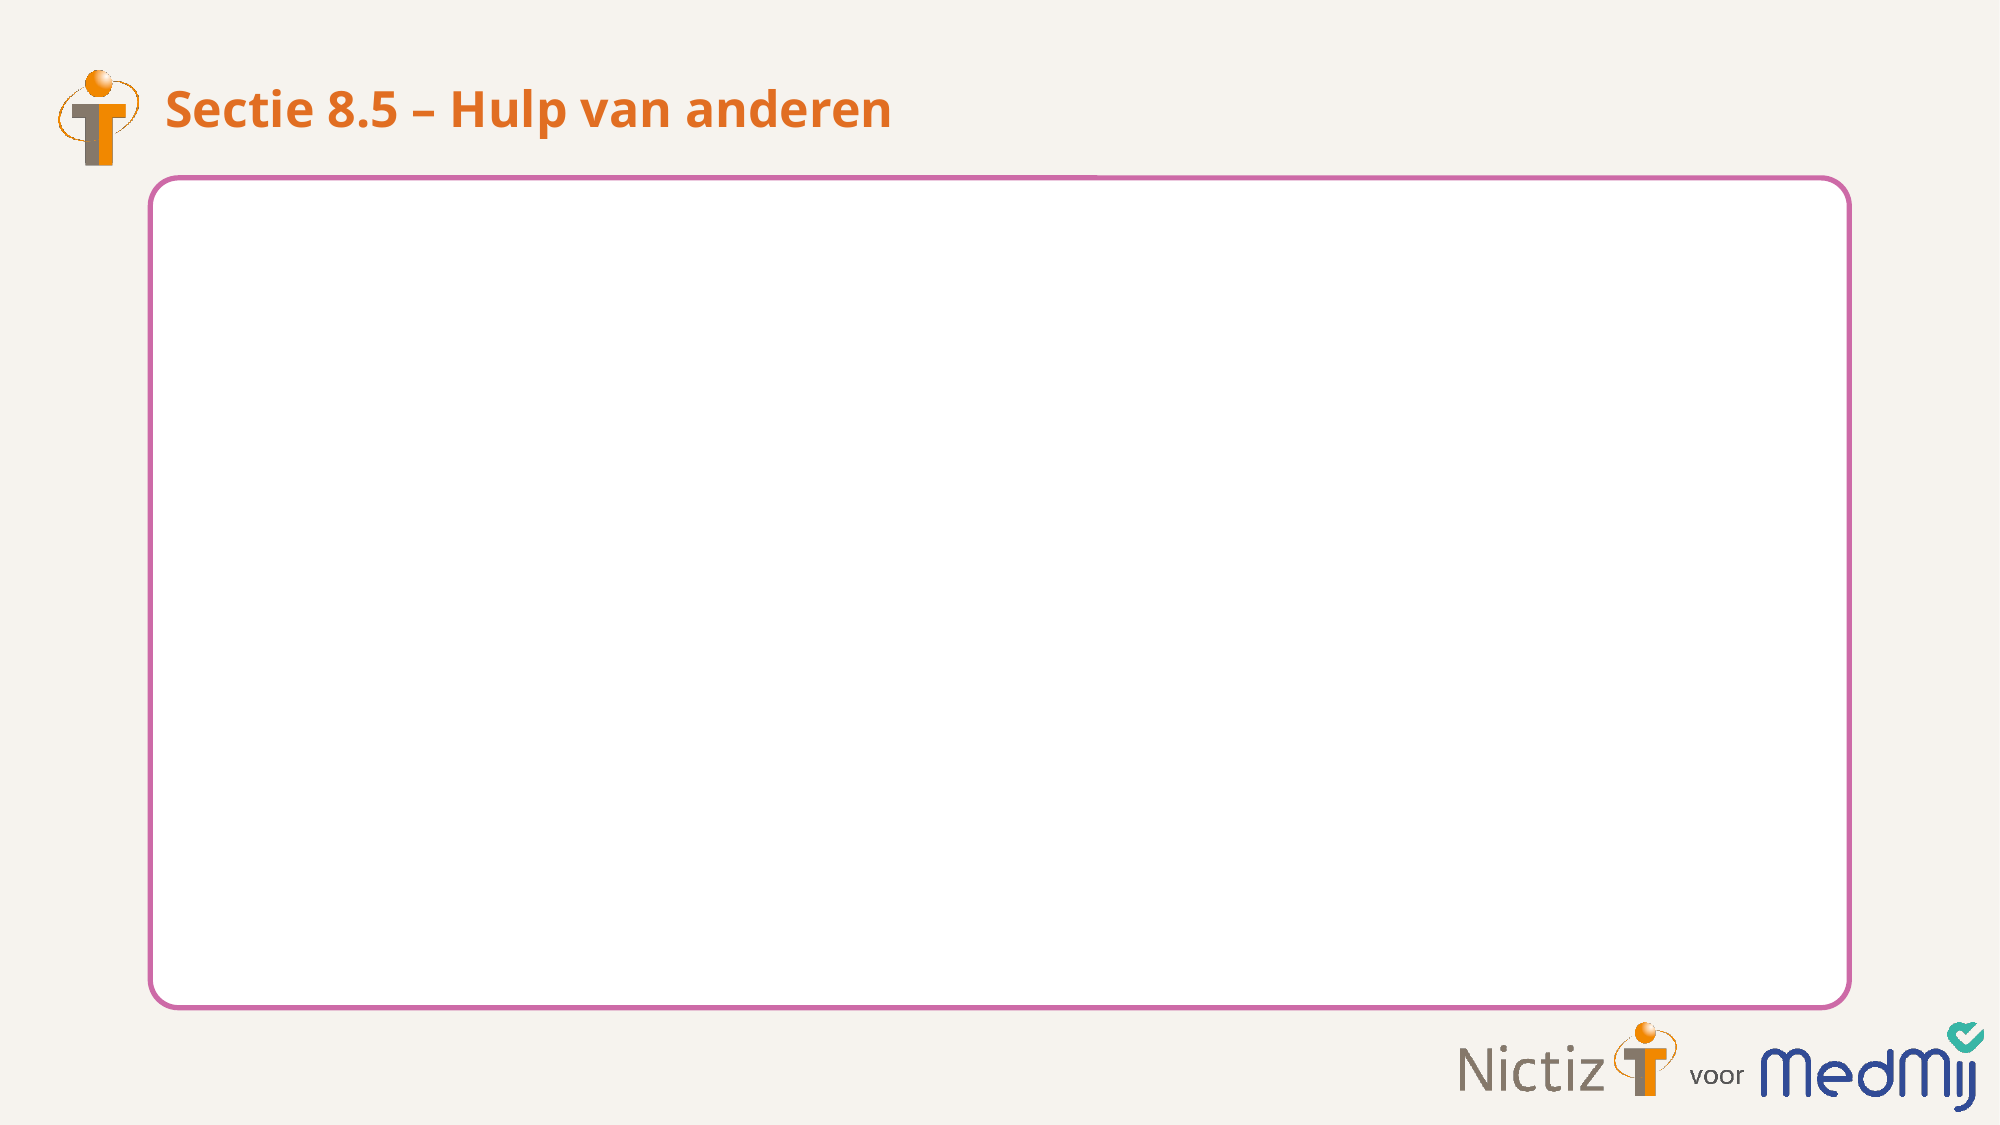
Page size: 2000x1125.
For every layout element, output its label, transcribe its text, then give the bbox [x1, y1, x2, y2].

title Sectie 8.5 – Hulp van anderen [150, 76, 1850, 165]
picture [1457, 1019, 1988, 1113]
picture [50, 66, 151, 187]
